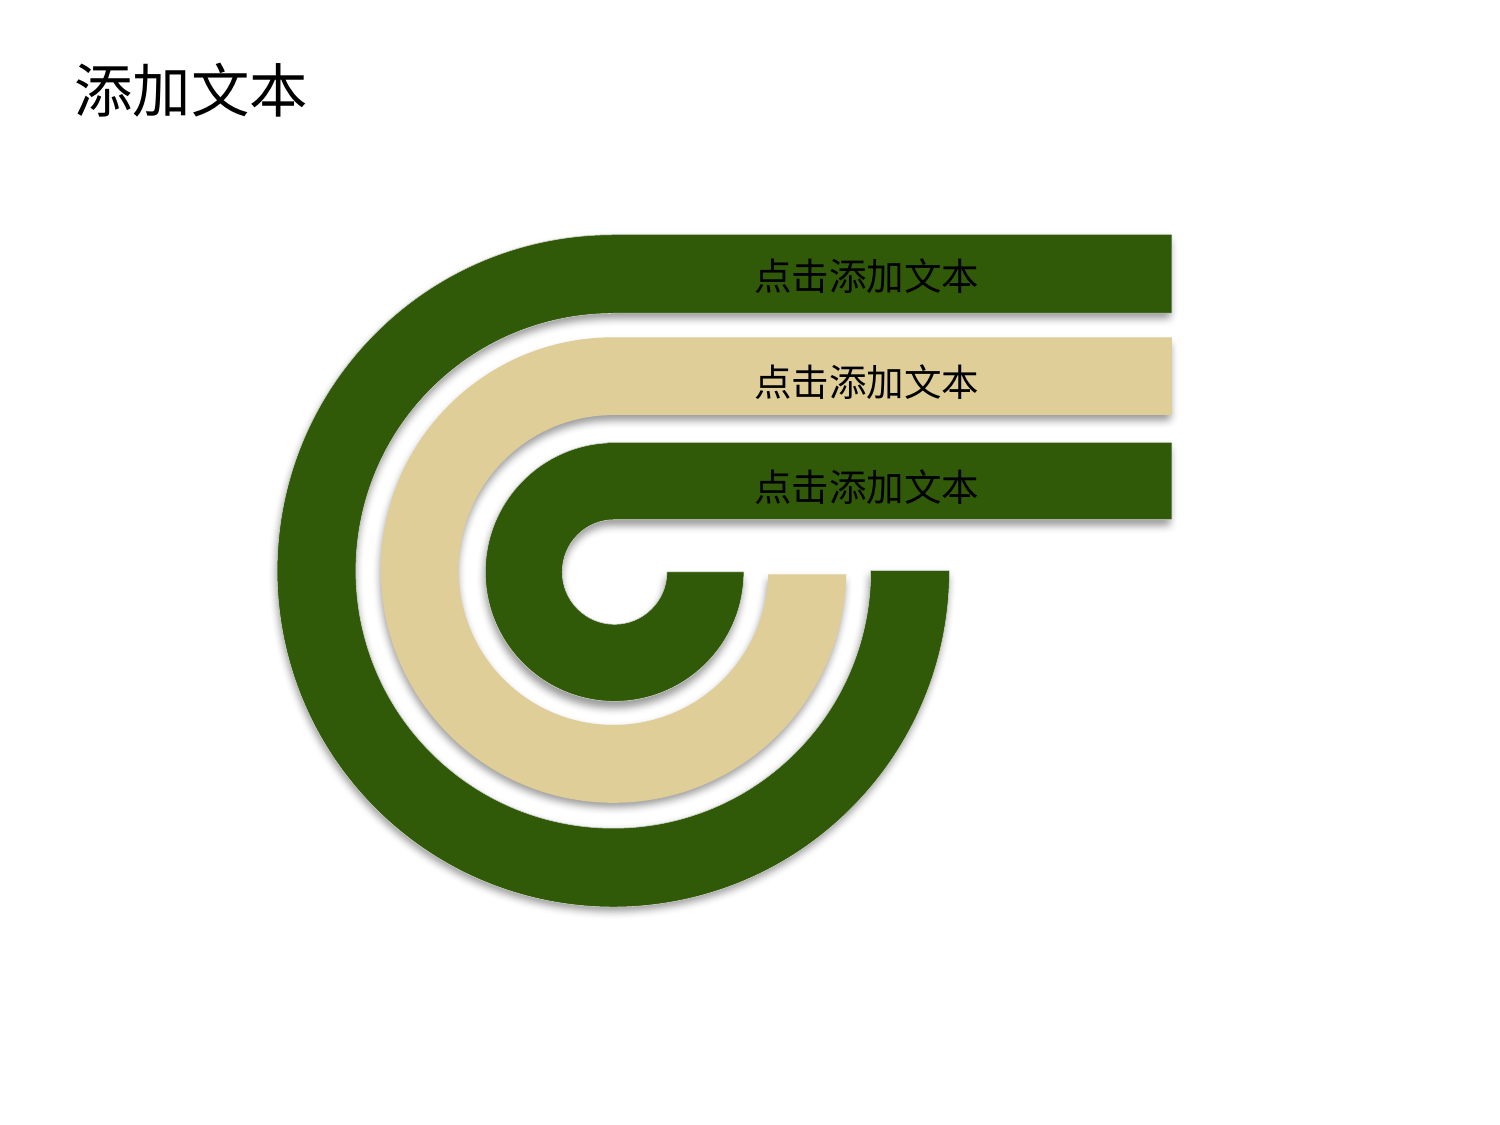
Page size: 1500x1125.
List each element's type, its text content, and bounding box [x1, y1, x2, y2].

text_box 点击添加文本 [739, 456, 995, 517]
text_box 点击添加文本 [739, 351, 995, 412]
text_box 添加文本 [60, 46, 323, 132]
text_box 点击添加文本 [739, 246, 995, 306]
text_box [380, 337, 1172, 803]
text_box [277, 234, 1172, 908]
text_box [485, 442, 1172, 702]
